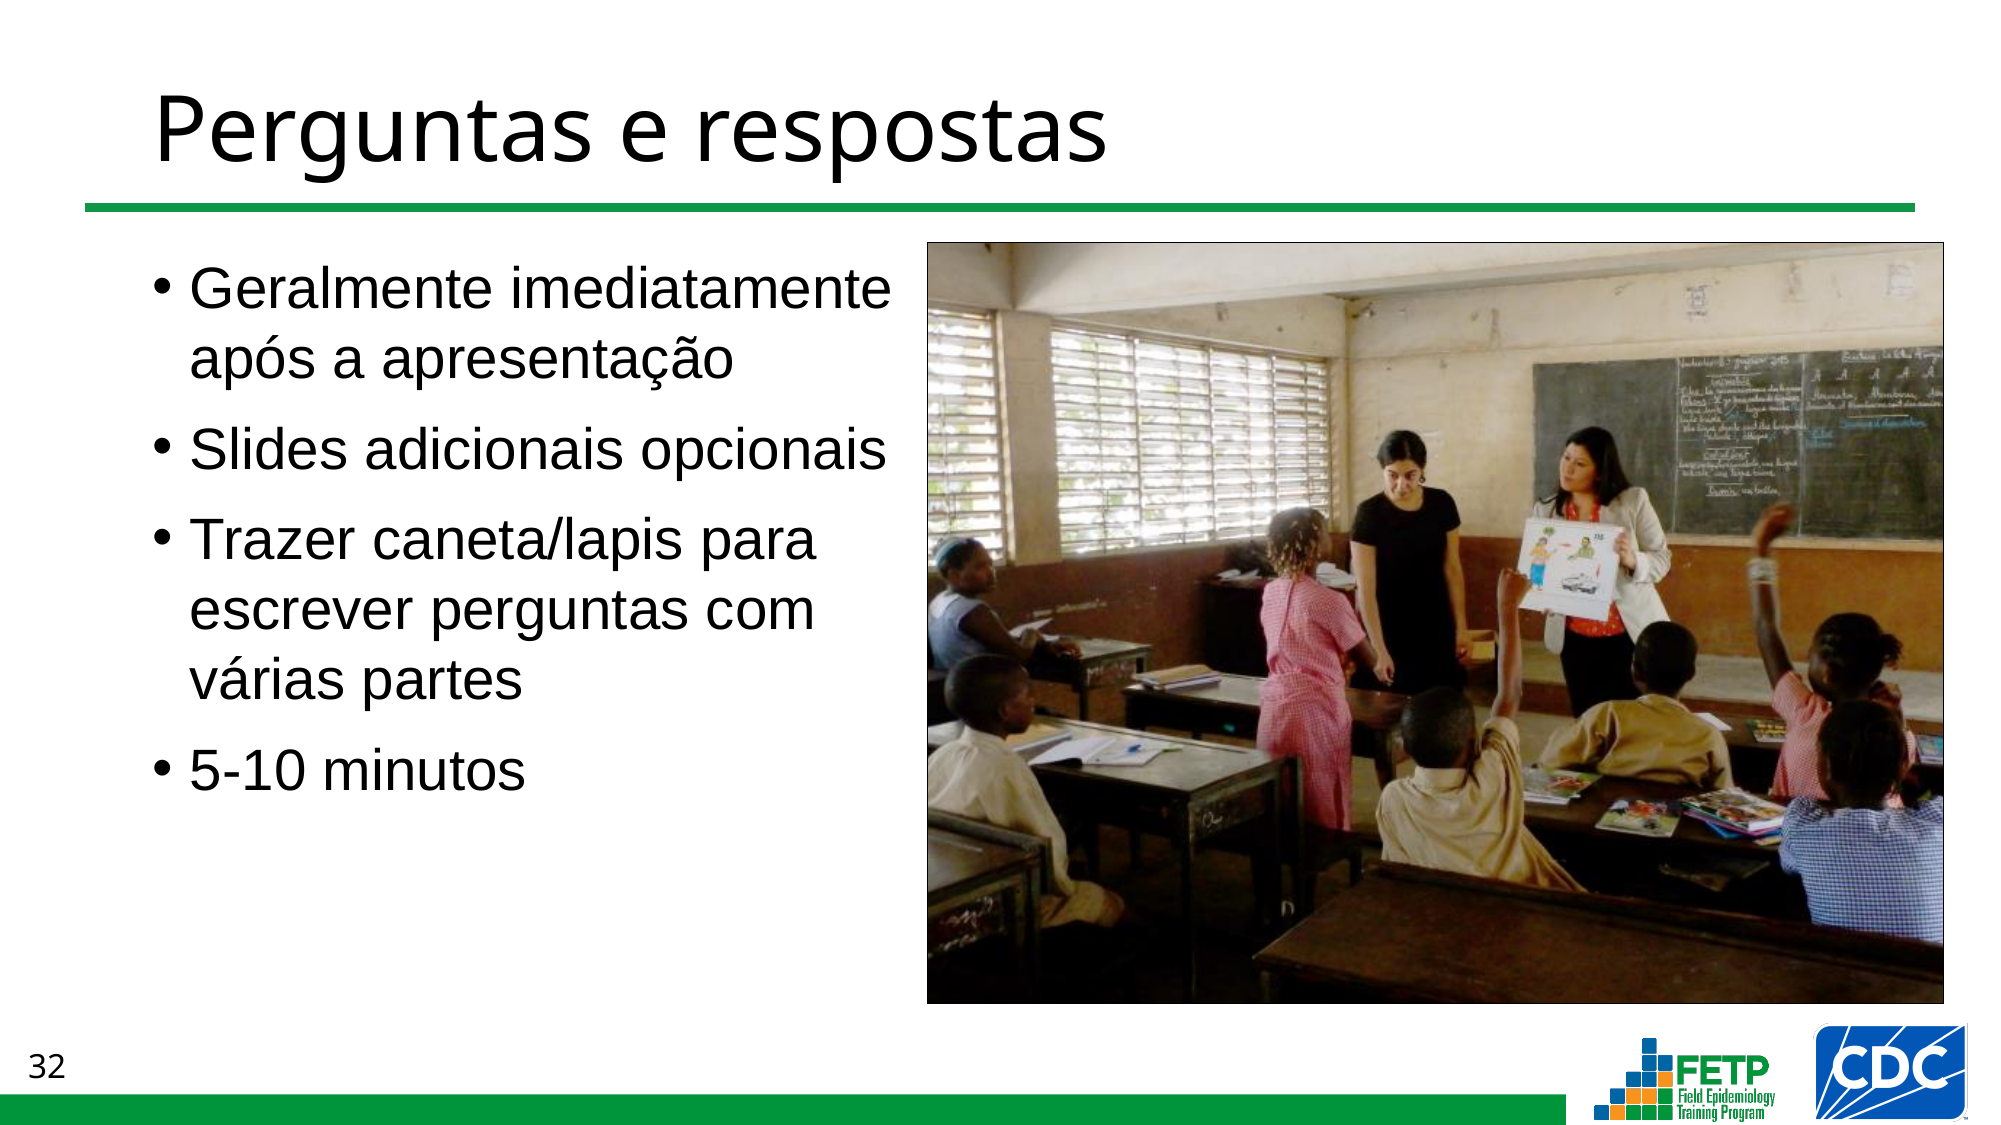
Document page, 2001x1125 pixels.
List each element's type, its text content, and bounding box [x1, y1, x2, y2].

picture [927, 242, 1944, 1004]
picture [1594, 1038, 1775, 1122]
title Perguntas e respostas [137, 75, 1863, 207]
picture [1813, 1023, 1968, 1122]
list Geralmente imediatamente após a apresentação Slides adicionais opcionais Trazer caneta/lapis para escrever perguntas com várias partes 5-10 minutos [137, 242, 927, 1004]
